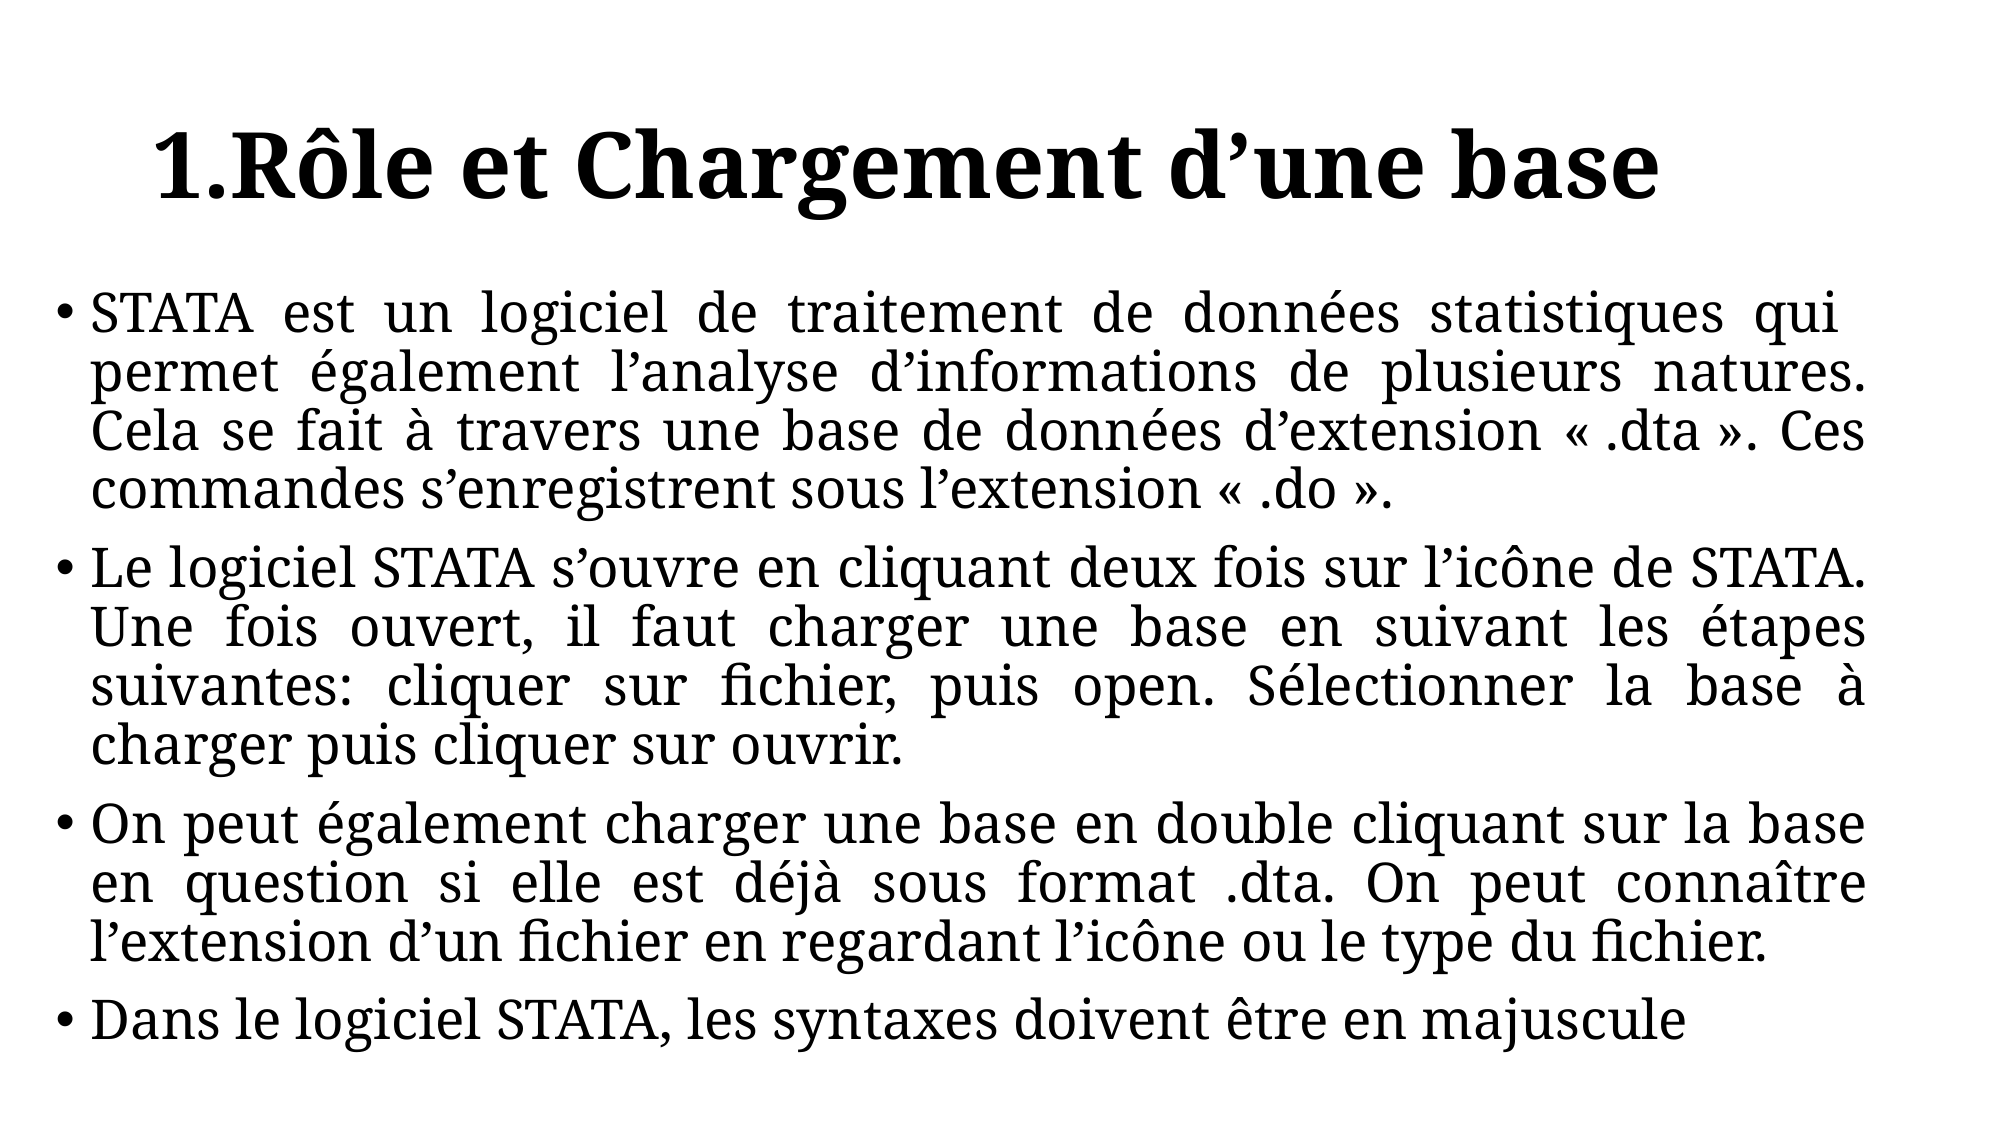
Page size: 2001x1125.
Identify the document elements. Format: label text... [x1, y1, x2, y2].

title 1.Rôle et Chargement d’une base [137, 59, 1863, 277]
list STATA est un logiciel de traitement de données statistiques qui permet également l’analyse d’informations de plusieurs natures. Cela se fait à travers une base de données d’extension « .dta ». Ces commandes s’enregistrent sous l’extension « .do ». Le logiciel STATA s’ouvre en cliquant deux fois sur l’icône de STATA. Une fois ouvert, il faut charger une base en suivant les étapes suivantes: cliquer sur fichier, puis open. Sélectionner la base à charger puis cliquer sur ouvrir. On peut également charger une base en double cliquant sur la base en question si elle est déjà sous format .dta. On peut connaître l’extension d’un fichier en regardant l’icône ou le type du fichier. Dans le logiciel STATA, les syntaxes doivent être en majuscule [40, 277, 1884, 1106]
